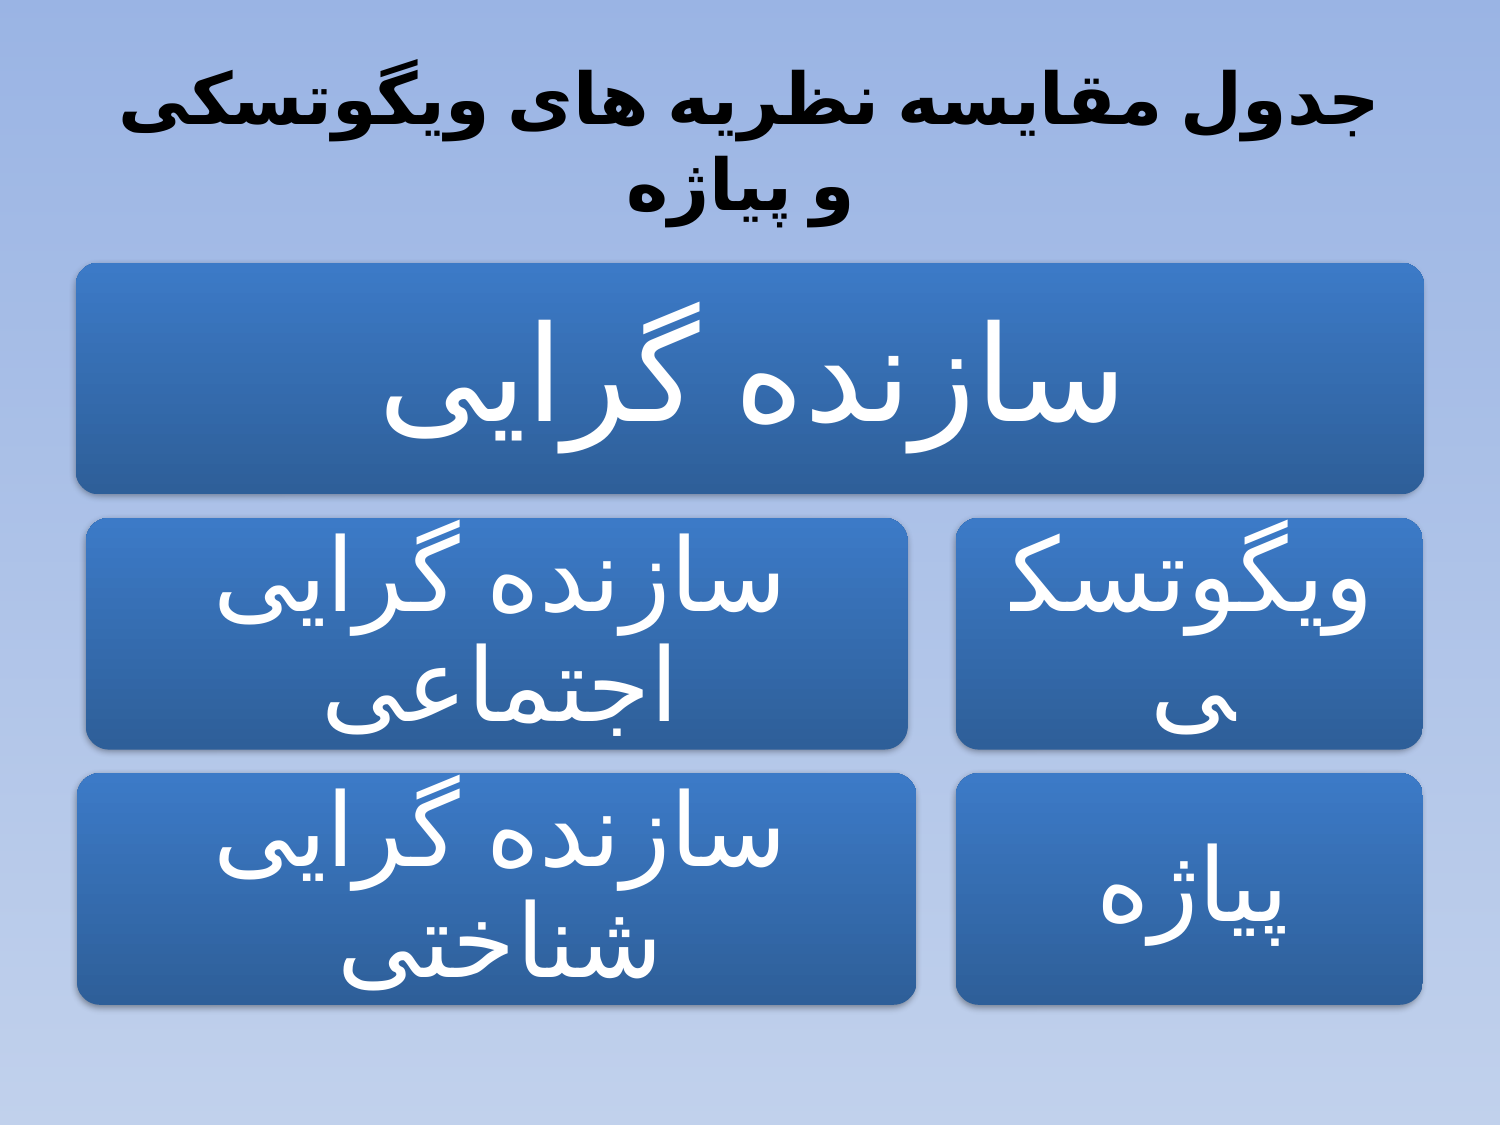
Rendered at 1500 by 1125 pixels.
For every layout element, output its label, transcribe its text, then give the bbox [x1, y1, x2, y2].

title جدول مقایسه نظریه های ویگوتسکی و پیاژه [75, 45, 1425, 233]
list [74, 262, 1426, 1006]
